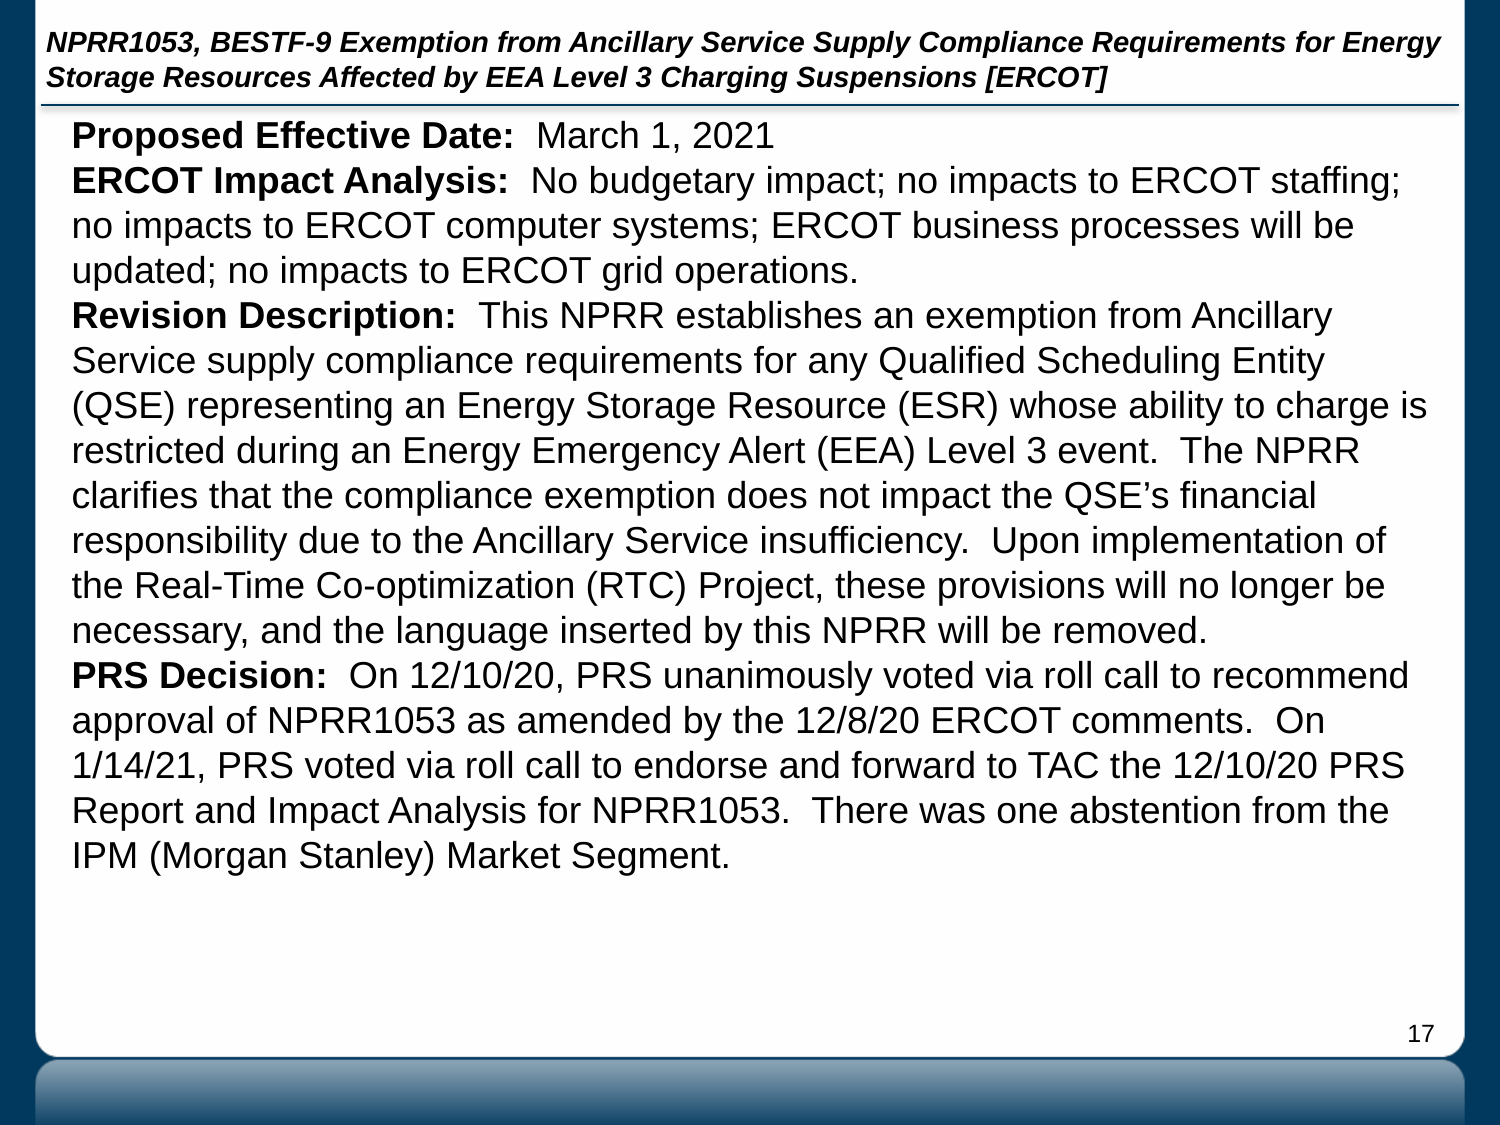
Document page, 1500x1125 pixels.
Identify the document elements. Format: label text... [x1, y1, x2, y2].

picture [35, 0, 1465, 1125]
text_box Proposed Effective Date: March 1, 2021 ERCOT Impact Analysis: No budgetary impact; no impacts to ERCOT staffing; no impacts to ERCOT computer systems; ERCOT business processes will be updated; no impacts to ERCOT grid operations. Revision Description: This NPRR establishes an exemption from Ancillary Service supply compliance requirements for any Qualified Scheduling Entity (QSE) representing an Energy Storage Resource (ESR) whose ability to charge is restricted during an Energy Emergency Alert (EEA) Level 3 event. The NPRR clarifies that the compliance exemption does not impact the QSE’s financial responsibility due to the Ancillary Service insufficiency. Upon implementation of the Real-Time Co-optimization (RTC) Project, these provisions will no longer be necessary, and the language inserted by this NPRR will be removed. PRS Decision: On 12/10/20, PRS unanimously voted via roll call to recommend approval of NPRR1053 as amended by the 12/8/20 ERCOT comments. On 1/14/21, PRS voted via roll call to endorse and forward to TAC the 12/10/20 PRS Report and Impact Analysis for NPRR1053. There was one abstention from the IPM (Morgan Stanley) Market Segment. [56, 103, 1448, 884]
title NPRR1053, BESTF-9 Exemption from Ancillary Service Supply Compliance Requirements for Energy Storage Resources Affected by EEA Level 3 Charging Suspensions [ERCOT] [31, 20, 1464, 97]
